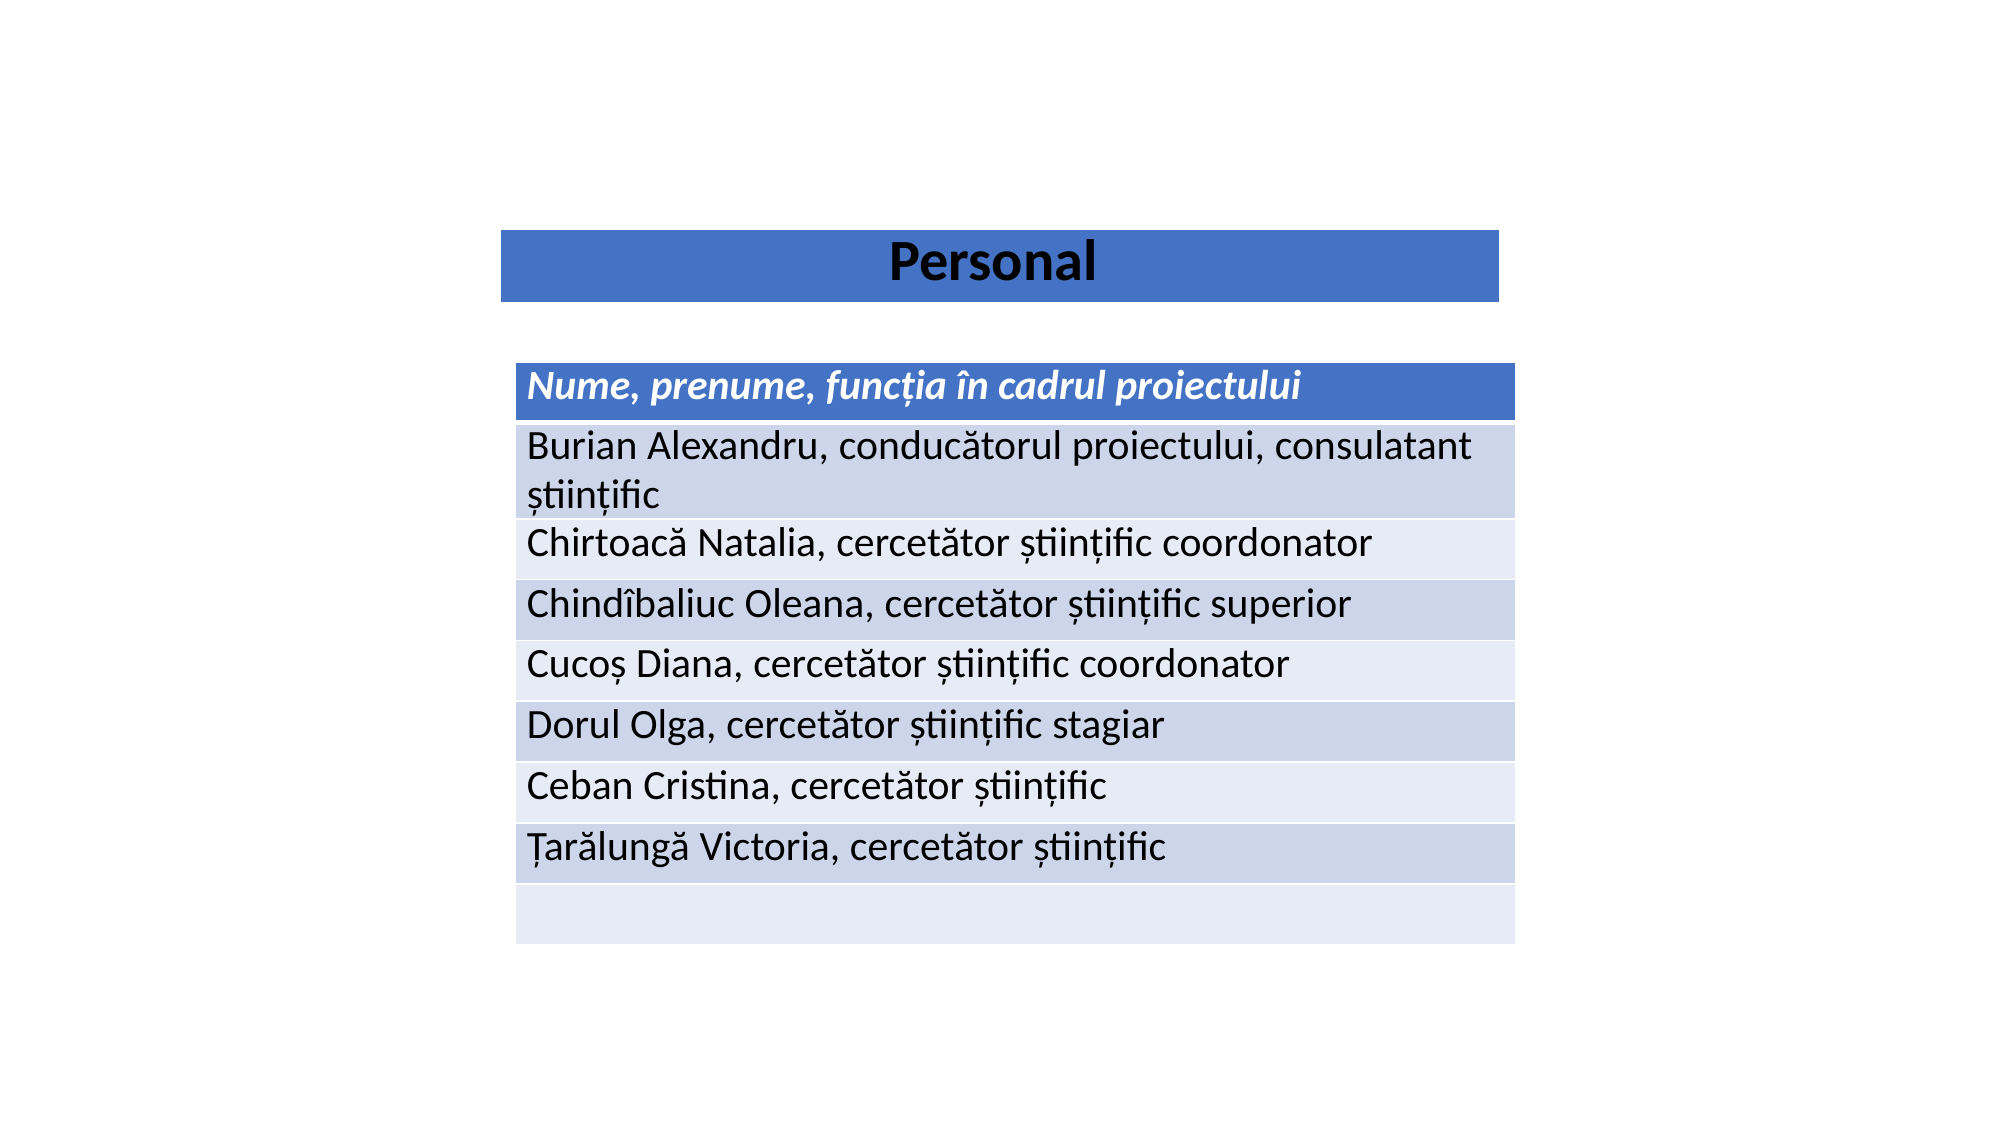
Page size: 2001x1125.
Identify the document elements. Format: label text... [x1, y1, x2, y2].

table_cell Cucoș Diana, cercetător științific coordonator [516, 641, 1515, 700]
table_cell Dorul Olga, cercetător științific stagiar [516, 702, 1515, 761]
table_cell Chirtoacă Natalia, cercetător științific coordonator [516, 520, 1515, 579]
table_header Nume, prenume, funcţia în cadrul proiectului [516, 363, 1515, 420]
table_cell Burian Alexandru, conducătorul proiectului, consulatant științific [516, 425, 1515, 518]
table_header Personal [501, 230, 1499, 302]
table_cell Țarălungă Victoria, cercetător științific [516, 824, 1515, 883]
table_cell Chindîbaliuc Oleana, cercetător științific superior [516, 580, 1515, 640]
table_cell [516, 885, 1515, 944]
table_cell Ceban Cristina, cercetător științific [516, 763, 1515, 822]
